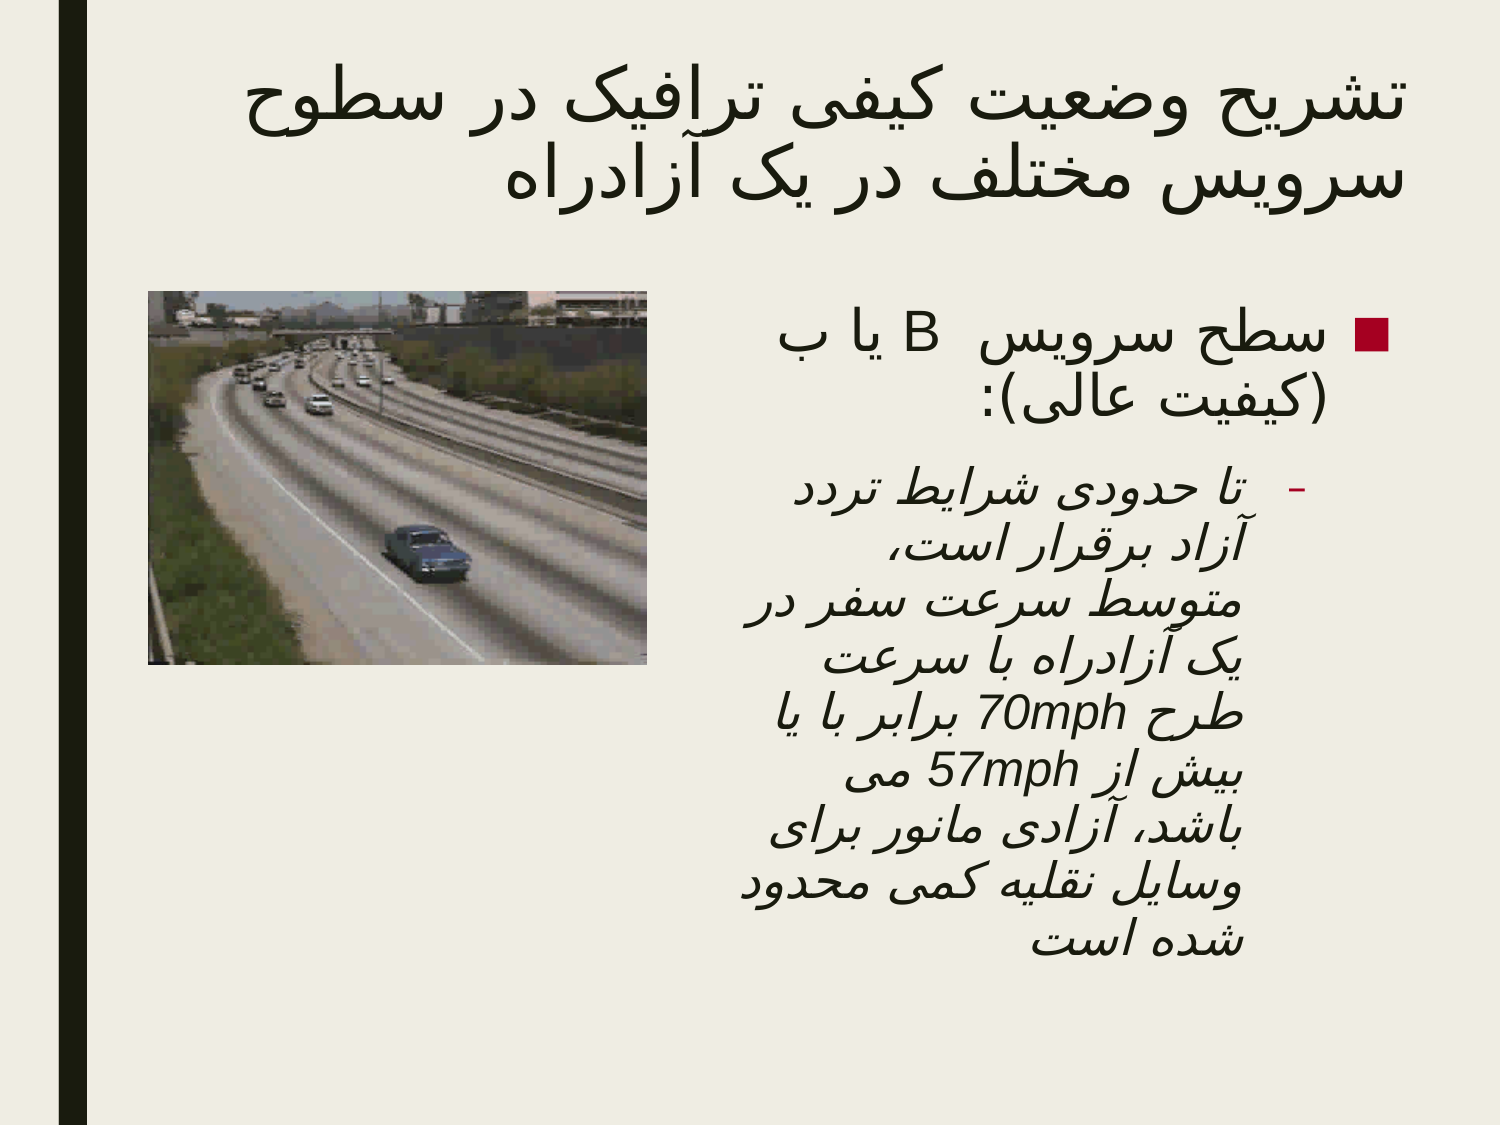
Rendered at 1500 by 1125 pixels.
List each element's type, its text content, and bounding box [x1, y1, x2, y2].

list سطح سرویس B یا ب (کیفیت عالی): تا حدودی شرایط تردد آزاد برقرار است، متوسط سرعت سفر در یک آزادراه با سرعت طرح 70mph برابر با یا بیش از 57mph می باشد، آزادی مانور برای وسایل نقلیه کمی محدود شده است [702, 290, 1409, 966]
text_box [147, 290, 648, 666]
title تشریح وضعیت کیفی ترافیک در سطوح سرویس مختلف در یک آزادراه [224, 49, 1425, 237]
